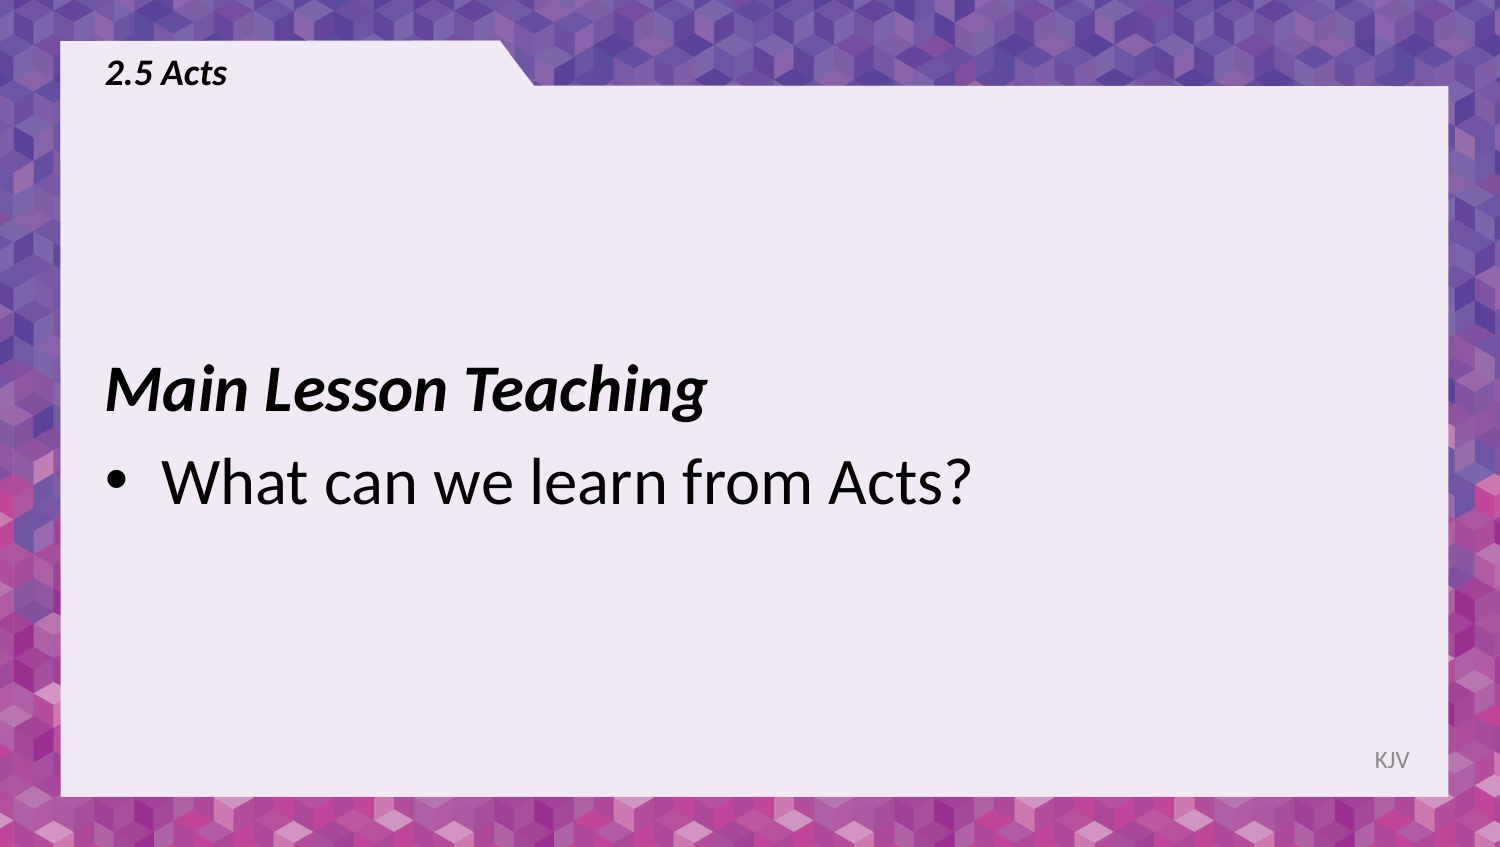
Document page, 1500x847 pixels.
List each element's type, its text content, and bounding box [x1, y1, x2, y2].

list Main Lesson Teaching What can we learn from Acts? [89, 141, 1403, 722]
footer KJV [950, 736, 1425, 782]
title 2.5 Acts [89, 33, 1420, 108]
picture [0, 0, 1500, 847]
